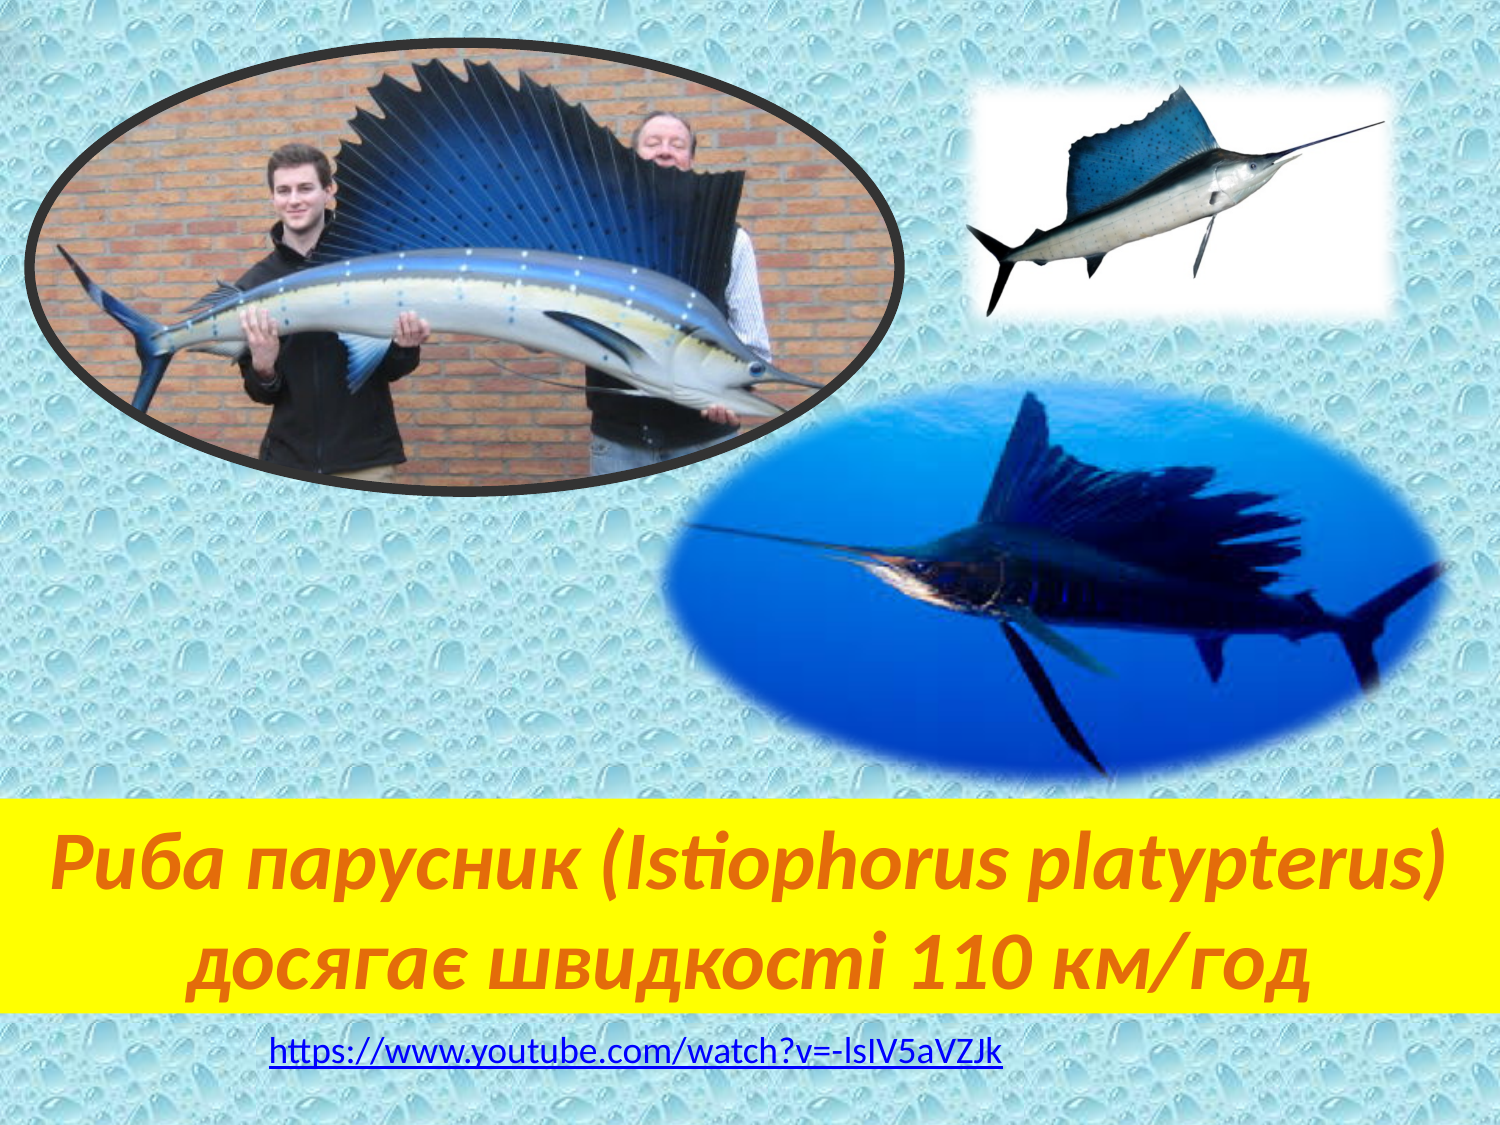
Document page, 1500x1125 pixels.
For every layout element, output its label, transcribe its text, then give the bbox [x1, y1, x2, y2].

text_box Риба парусник (Istiophorus platypterus) досягає швидкості 110 км/год [0, 798, 1500, 1014]
picture [0, 0, 1500, 800]
text_box https://www.youtube.com/watch?v=-lsIV5aVZJk [253, 1018, 1232, 1124]
picture [0, 1014, 1500, 1125]
